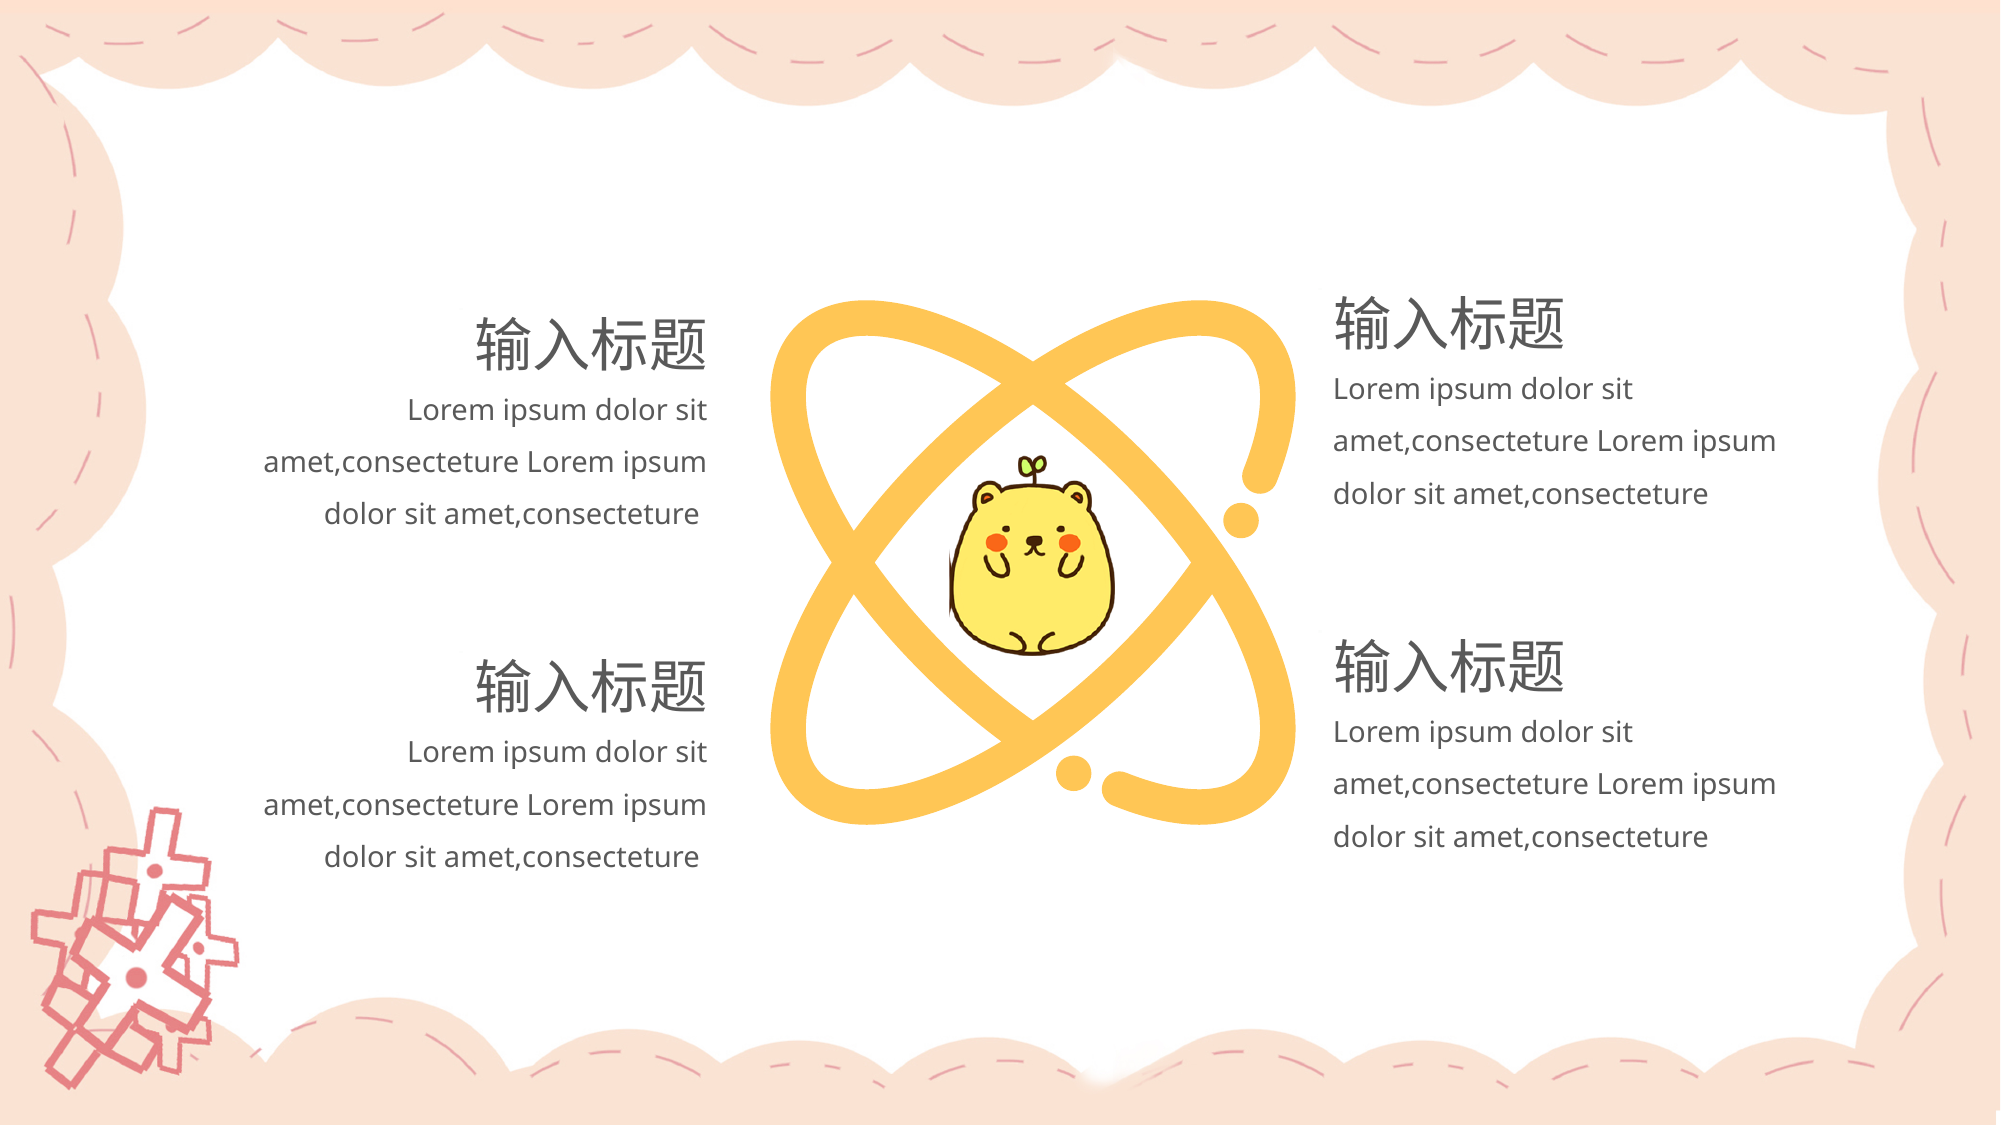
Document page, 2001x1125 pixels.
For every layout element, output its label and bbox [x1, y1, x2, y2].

text_box [770, 300, 1296, 825]
text_box [181, 643, 723, 830]
text_box [181, 300, 723, 487]
picture [0, 0, 2001, 1125]
text_box [1318, 279, 1859, 467]
text_box [1318, 622, 1859, 810]
